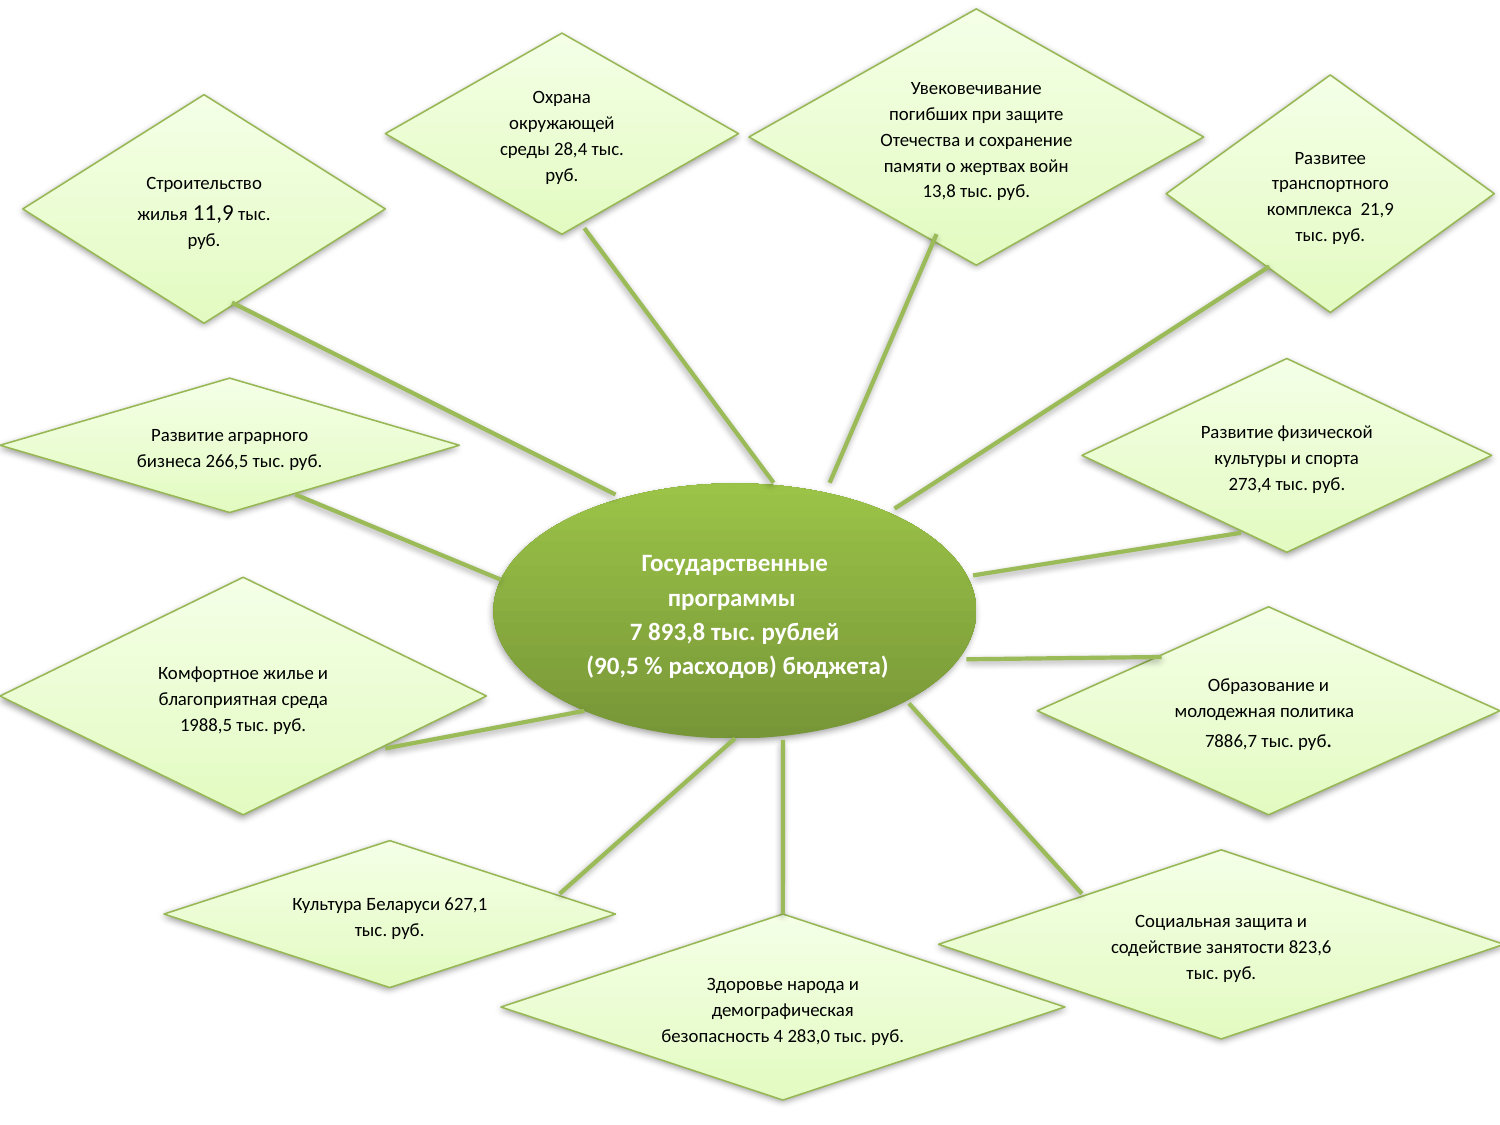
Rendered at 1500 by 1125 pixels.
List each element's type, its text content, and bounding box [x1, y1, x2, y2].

text_box Социальная защита и содействие занятости 823,6 тыс. руб. [937, 849, 1500, 1040]
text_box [829, 233, 937, 483]
text_box Здоровье народа и демографическая безопасность 4 283,0 тыс. руб. [500, 915, 1066, 1101]
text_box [295, 494, 502, 580]
text_box Государственные программы 7 893,8 тыс. рублей (90,5 % расходов) бюджета) [493, 485, 977, 739]
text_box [584, 227, 774, 484]
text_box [231, 302, 616, 495]
text_box Развитие физической культуры и спорта 273,4 тыс. руб. [1208, 357, 1493, 553]
text_box Развитие аграрного бизнеса 266,5 тыс. руб. [0, 378, 269, 514]
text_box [908, 703, 1083, 894]
text_box Образование и молодежная политика 7886,7 тыс. руб. [1057, 606, 1500, 816]
text_box Комфортное жилье и благоприятная среда 1988,5 тыс. руб. [0, 576, 488, 816]
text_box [559, 738, 736, 894]
text_box Строительство жилья 11,9 тыс. руб. [22, 94, 387, 324]
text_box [966, 656, 1162, 660]
text_box [0, 0, 1500, 75]
text_box Увековечивание погибших при защите Отечества и сохранение памяти о жертвах войн 13,8 тыс. руб. [748, 75, 1205, 264]
text_box Развитее транспортного комплекса 21,9 тыс. руб. [1165, 75, 1496, 314]
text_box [385, 710, 585, 749]
text_box Культура Беларуси 627,1 тыс. руб. [163, 839, 617, 989]
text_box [972, 532, 1242, 576]
text_box Охрана окружающей среды 28,4 тыс. руб. [384, 75, 740, 235]
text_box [894, 266, 1270, 509]
